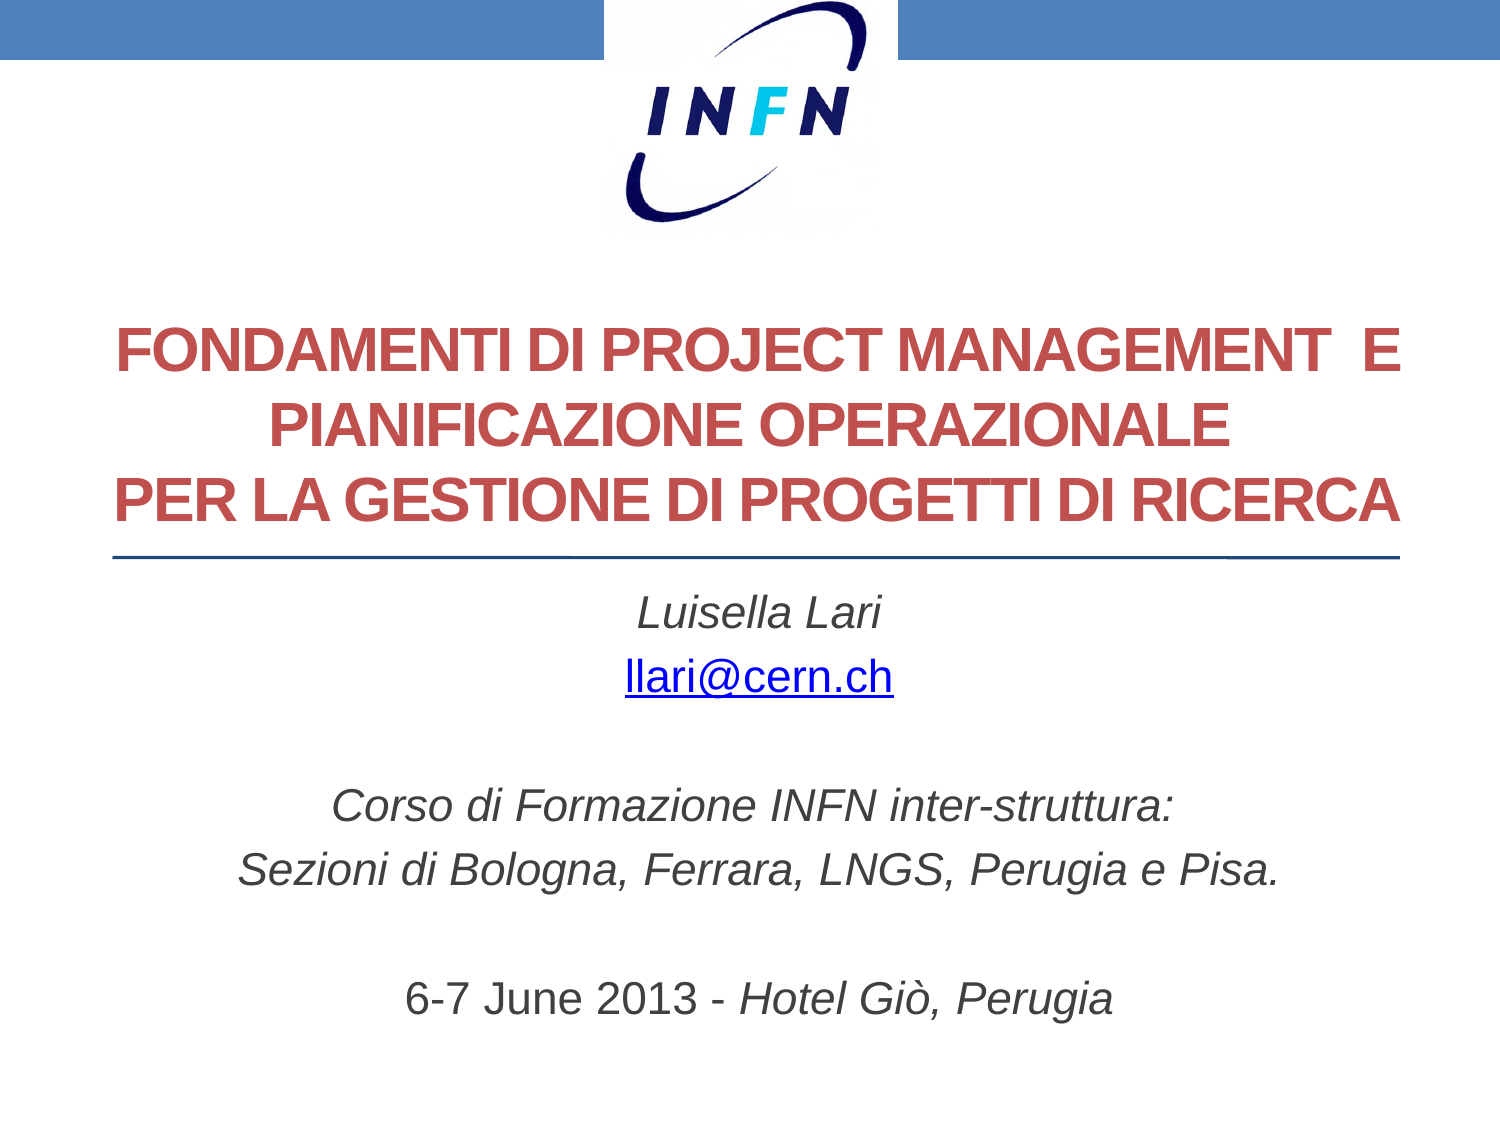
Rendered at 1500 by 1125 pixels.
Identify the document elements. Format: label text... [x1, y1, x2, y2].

title Fondamenti di Project Management E PIANIFICAZIONE OPERAZIONALE PER la Gestione DI PROGETTI DI RICERCA [17, 224, 1500, 542]
subtitle Luisella Lari llari@cern.ch Corso di Formazione INFN inter-struttura: Sezioni di Bologna, Ferrara, LNGS, Perugia e Pisa. 6-7 June 2013 - Hotel Giò, Perugia [110, 574, 1409, 1035]
picture [604, 0, 899, 235]
